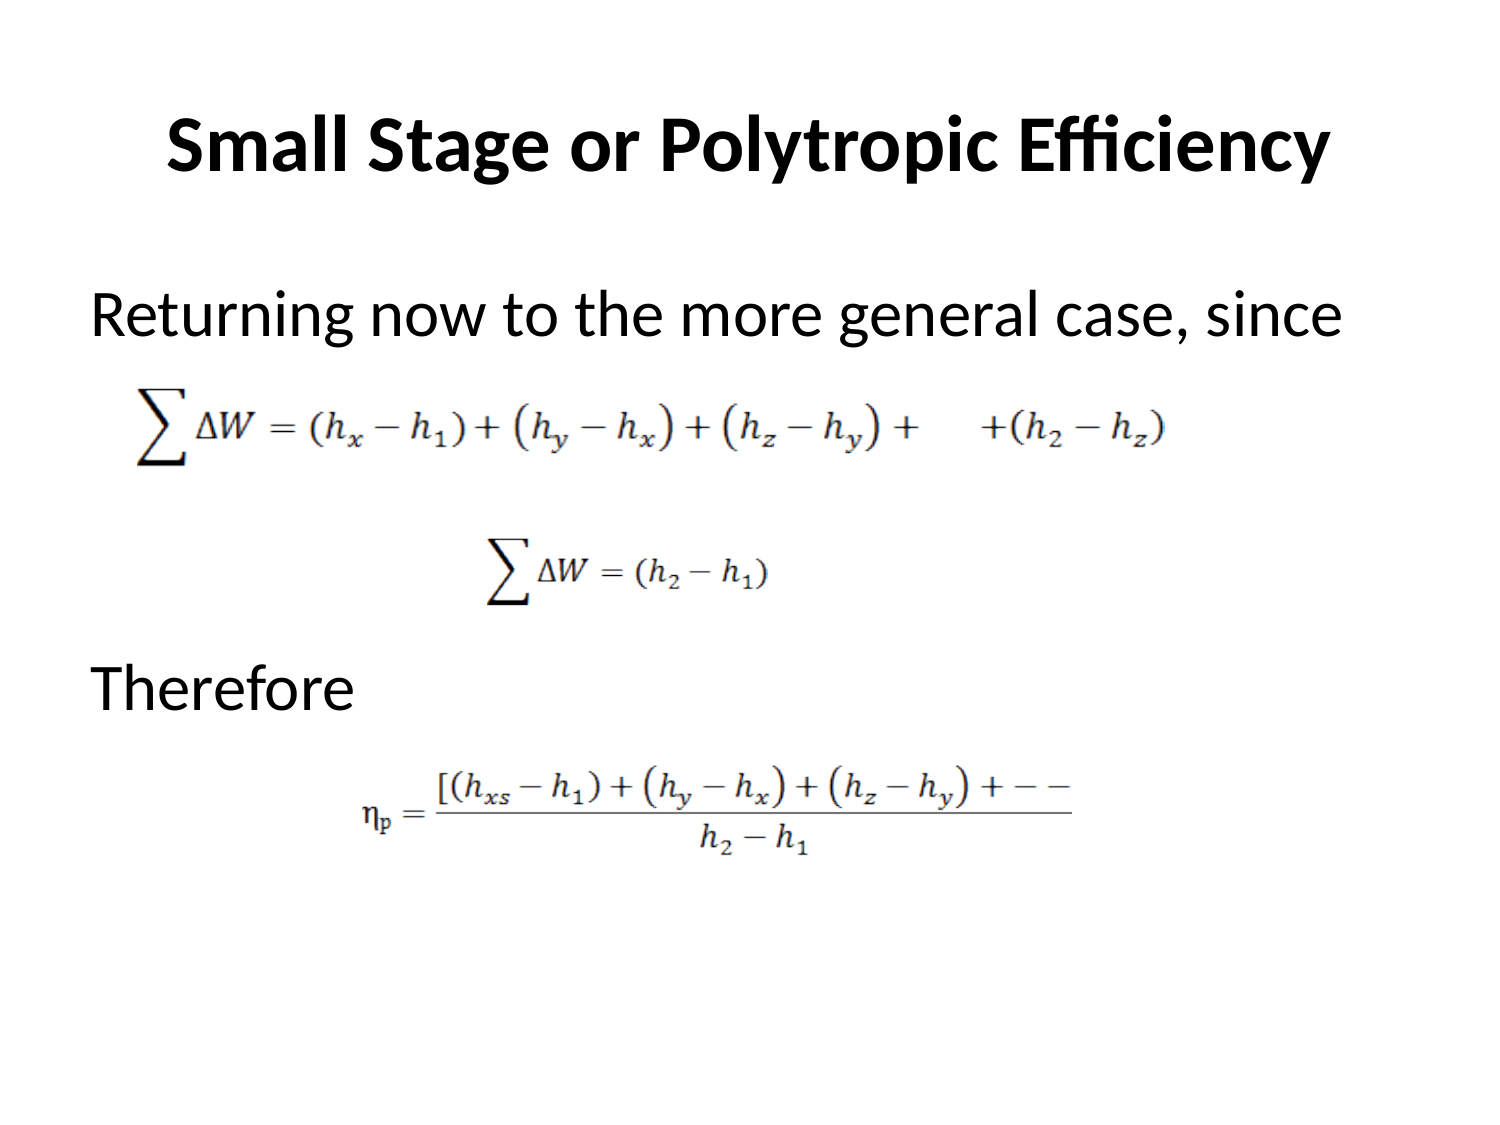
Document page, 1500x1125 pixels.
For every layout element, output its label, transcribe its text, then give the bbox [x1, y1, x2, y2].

picture [487, 537, 769, 613]
title Small Stage or Polytropic Efficiency [75, 45, 1425, 233]
list Returning now to the more general case, since Therefore [75, 262, 1425, 1005]
picture [137, 387, 1165, 476]
picture [362, 762, 1072, 863]
